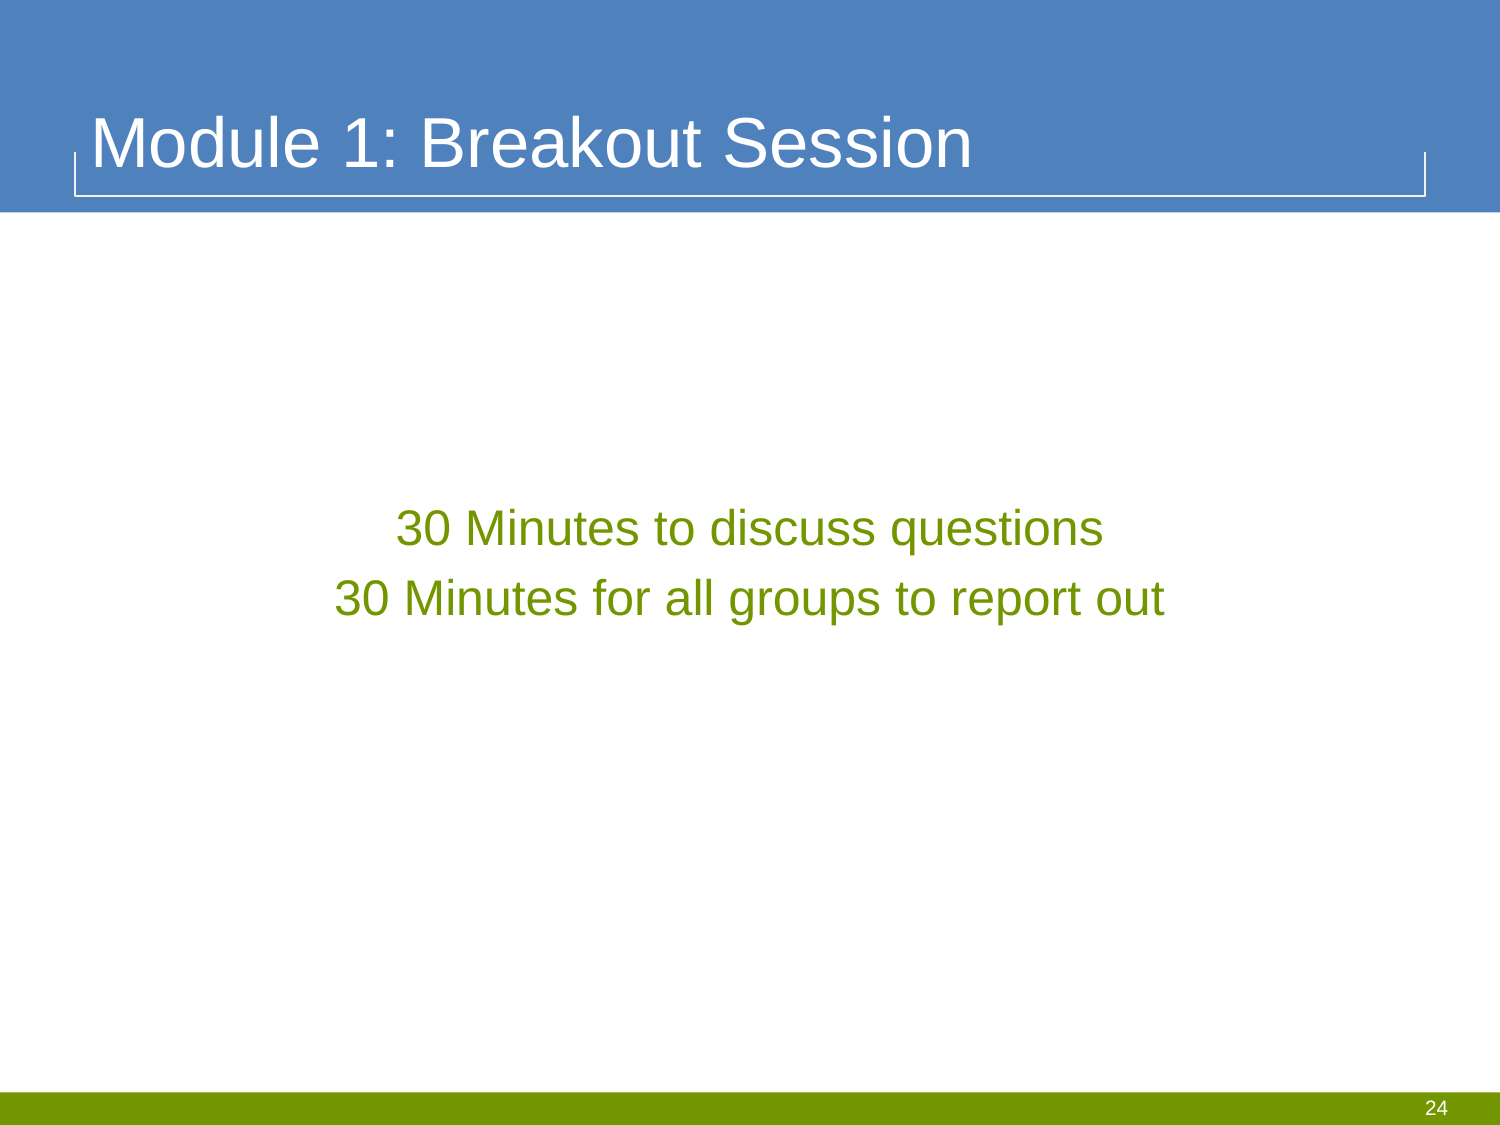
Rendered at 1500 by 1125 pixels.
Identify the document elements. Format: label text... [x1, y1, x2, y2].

list 30 Minutes to discuss questions 30 Minutes for all groups to report out [74, 487, 1426, 663]
title Module 1: Breakout Session [74, 44, 1426, 233]
